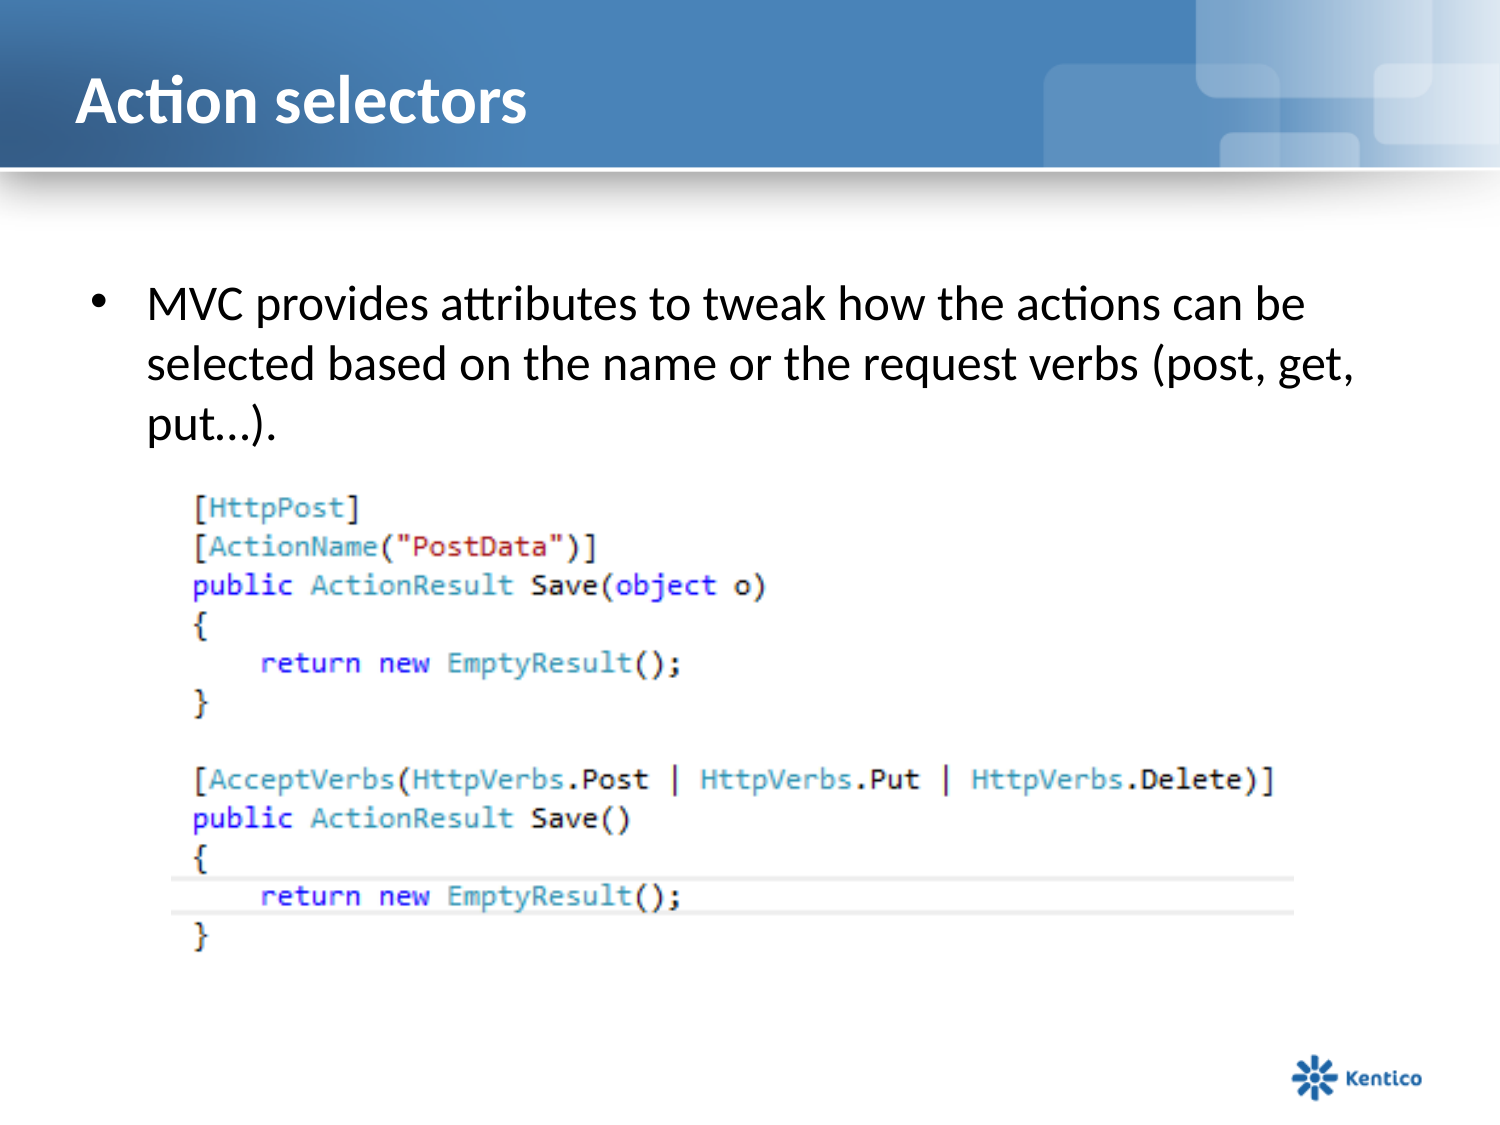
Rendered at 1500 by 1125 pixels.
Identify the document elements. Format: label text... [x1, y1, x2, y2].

list MVC provides attributes to tweak how the actions can be selected based on the name or the request verbs (post, get, put…). [75, 262, 1425, 1005]
picture [0, 0, 1500, 1125]
title Action selectors [75, 54, 1425, 149]
